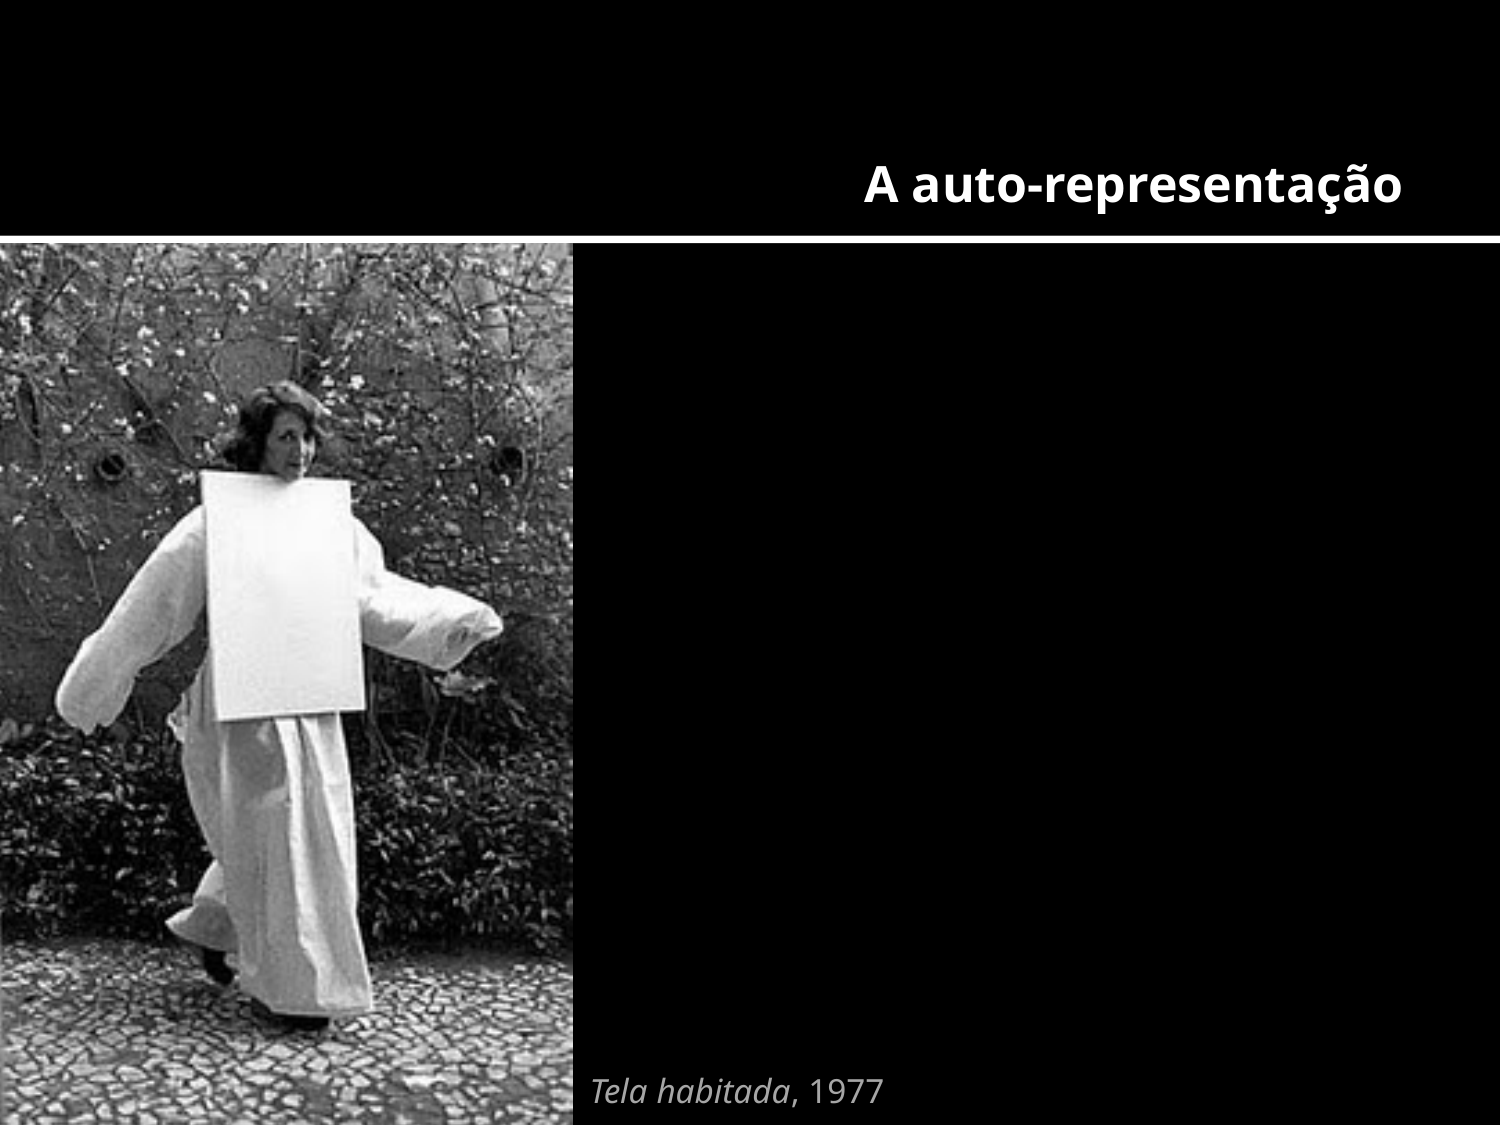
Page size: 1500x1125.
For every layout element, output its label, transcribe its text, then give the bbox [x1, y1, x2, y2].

list Tela habitada, 1977 [578, 1055, 1046, 1125]
picture [0, 243, 573, 1125]
text_box A auto-representação [560, 125, 1412, 239]
